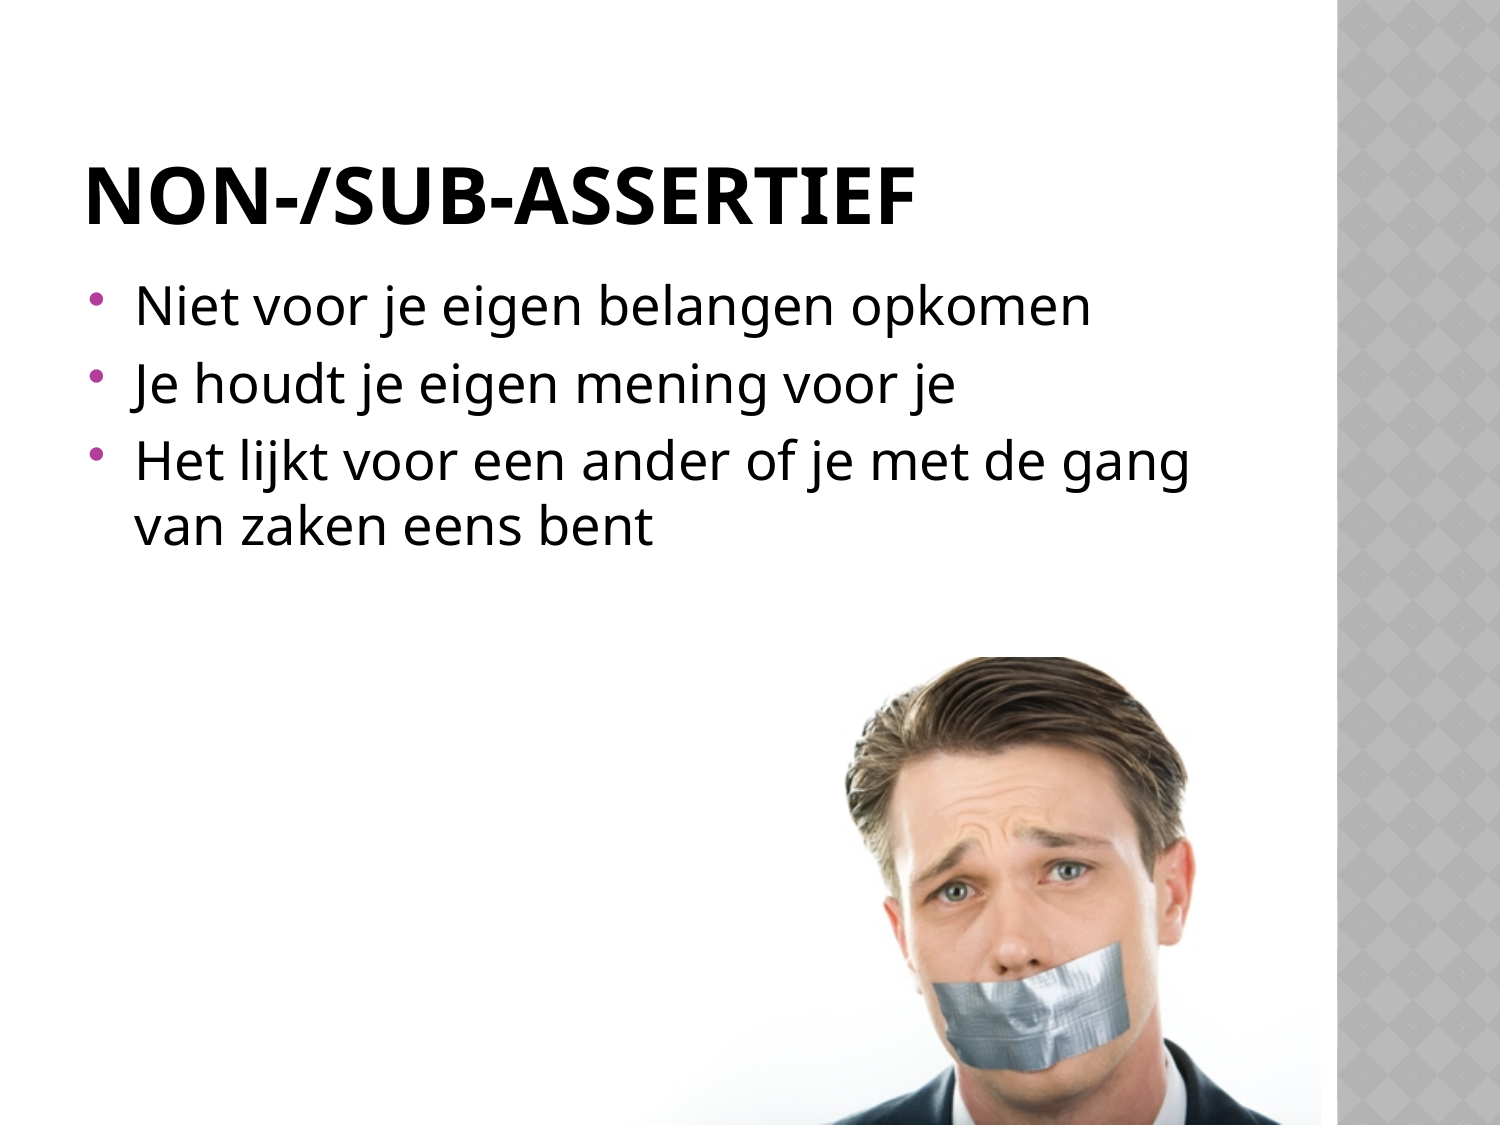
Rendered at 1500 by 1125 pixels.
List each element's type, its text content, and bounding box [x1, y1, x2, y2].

title Non-/sub-assertief [75, 52, 1263, 240]
picture [619, 657, 1321, 1125]
list Niet voor je eigen belangen opkomen Je houdt je eigen mening voor je Het lijkt voor een ander of je met de gang van zaken eens bent [75, 264, 1263, 1059]
